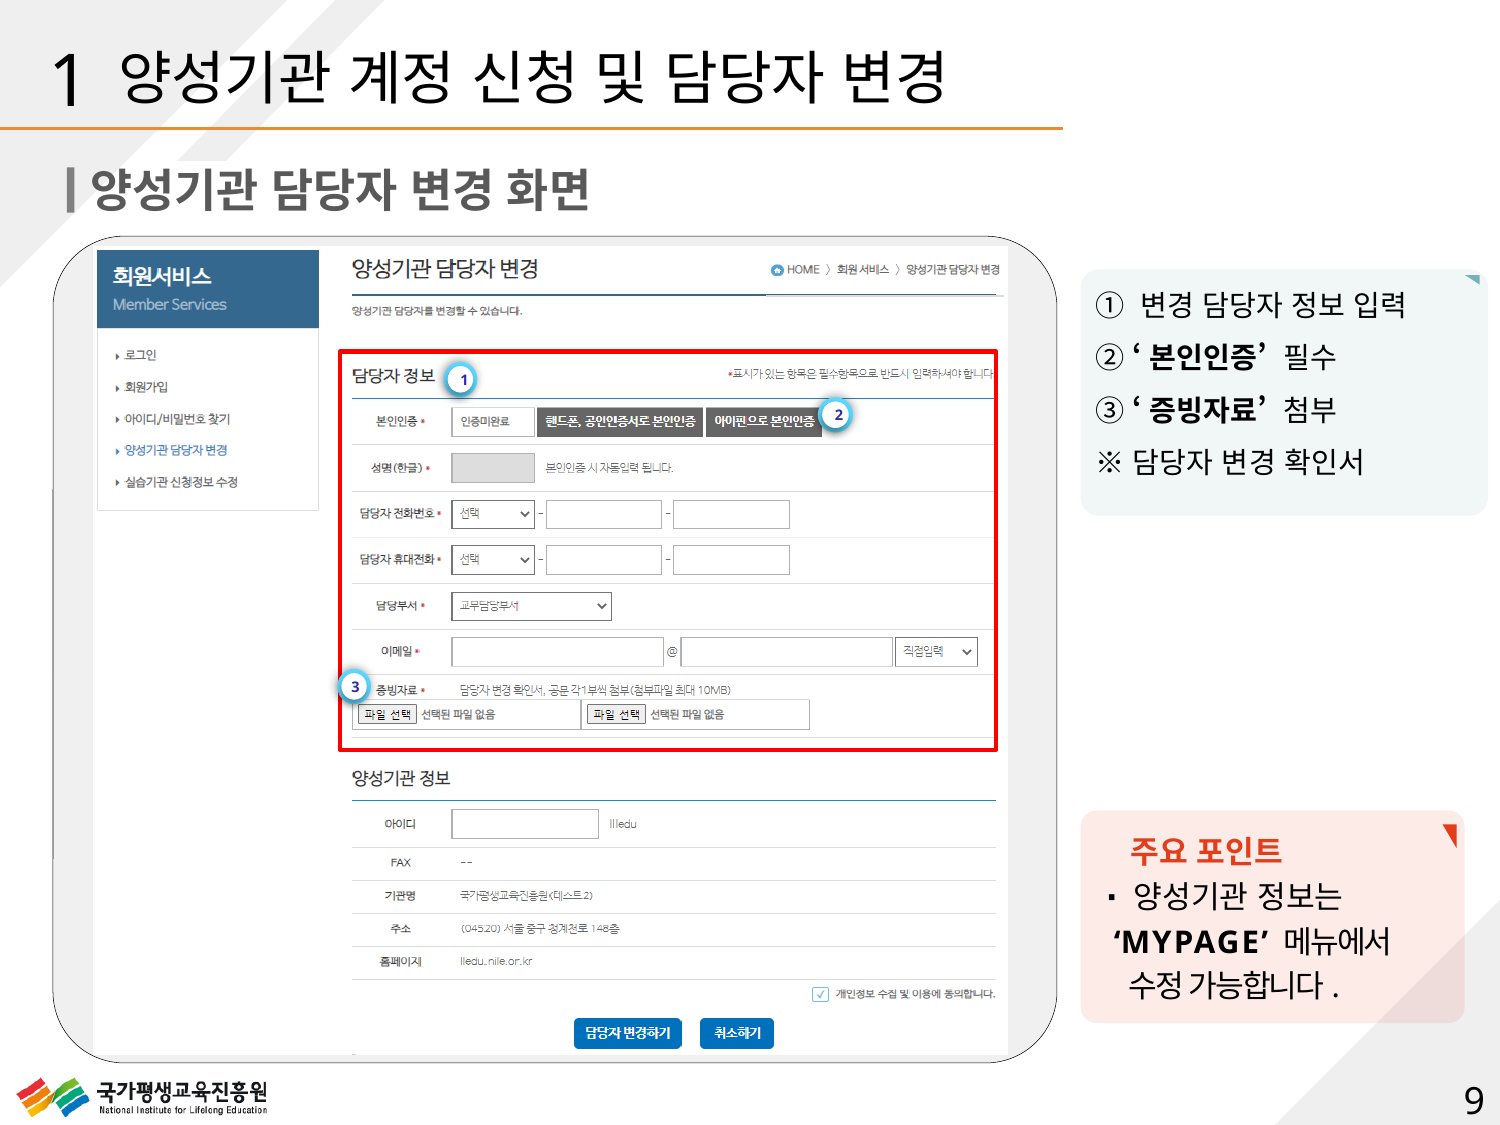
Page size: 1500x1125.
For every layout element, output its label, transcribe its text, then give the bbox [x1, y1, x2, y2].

text_box 양성기관 담당자 변경 화면 [76, 153, 1435, 228]
picture [0, 1067, 286, 1125]
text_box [336, 668, 376, 705]
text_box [442, 361, 483, 398]
picture [93, 245, 1008, 1055]
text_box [1080, 261, 1500, 516]
text_box 9 [1149, 1069, 1500, 1125]
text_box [1080, 810, 1465, 1024]
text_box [816, 396, 857, 433]
